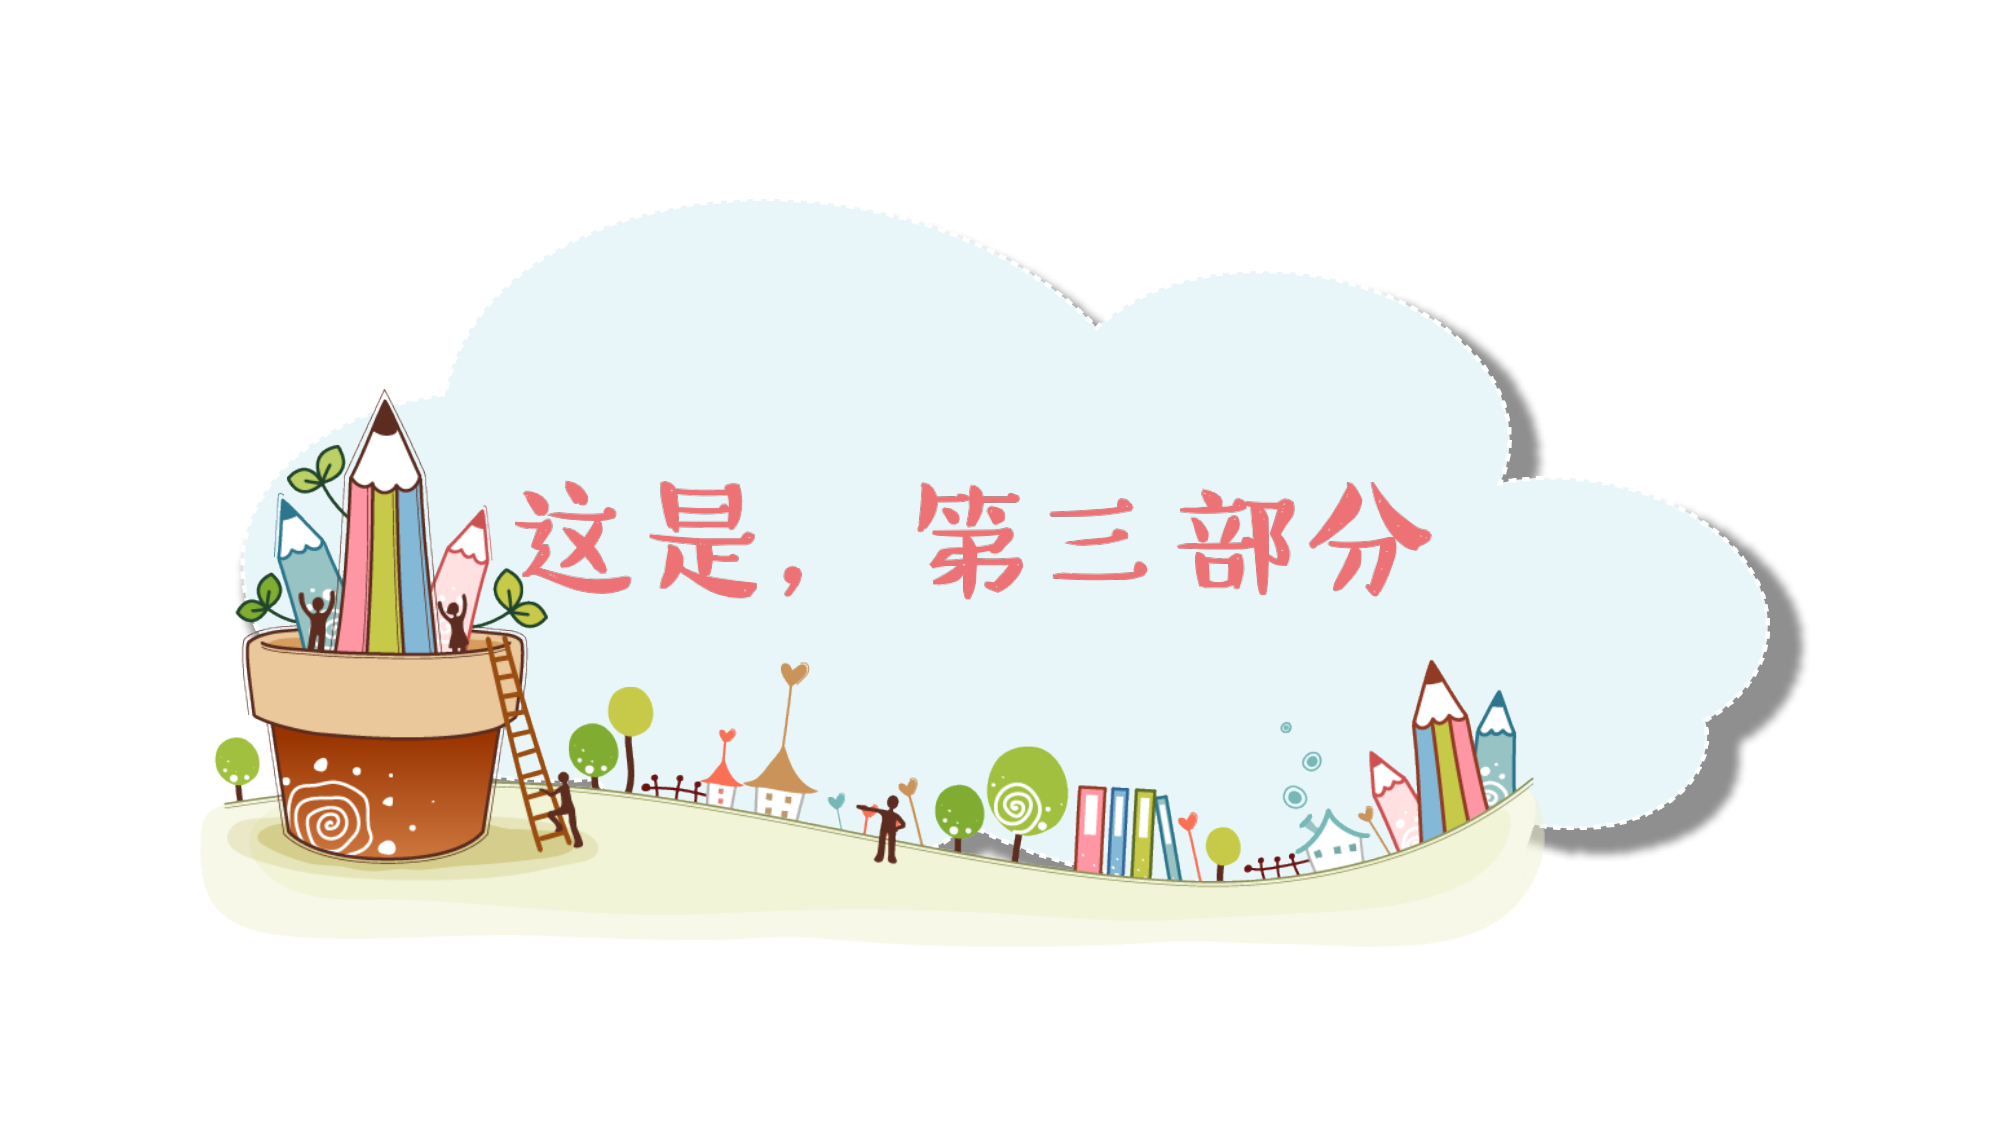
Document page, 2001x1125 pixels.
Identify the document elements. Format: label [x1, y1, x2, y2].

picture [93, 174, 1861, 1035]
